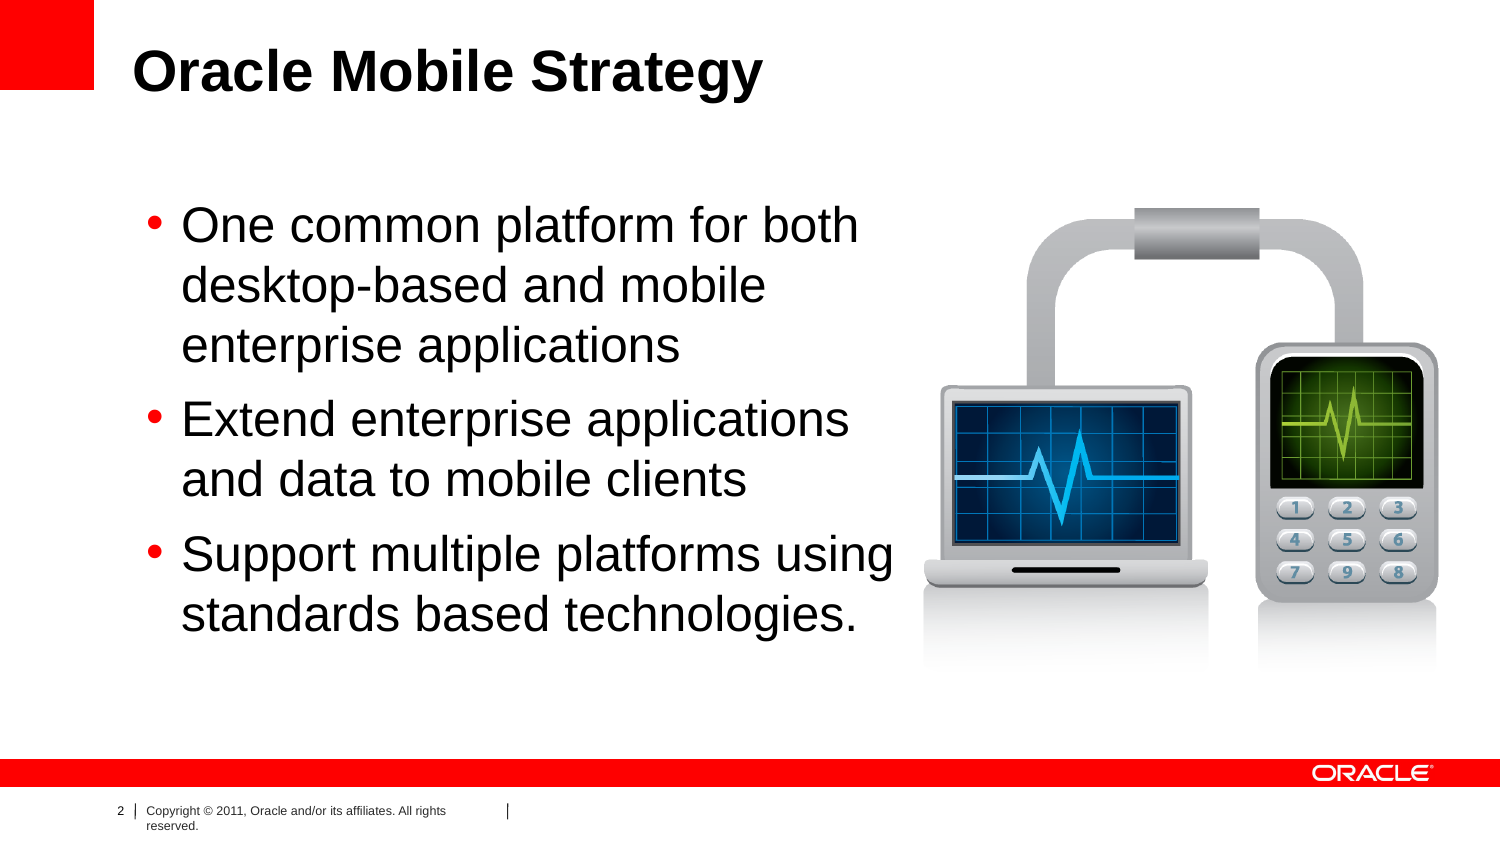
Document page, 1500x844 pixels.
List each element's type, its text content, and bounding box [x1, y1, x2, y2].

picture [904, 187, 1477, 673]
text_box One common platform for both desktop-based and mobile enterprise applications Extend enterprise applications and data to mobile clients Support multiple platforms using standards based technologies. [131, 184, 972, 731]
title Oracle Mobile Strategy [132, 33, 1211, 107]
picture [0, 759, 1500, 787]
